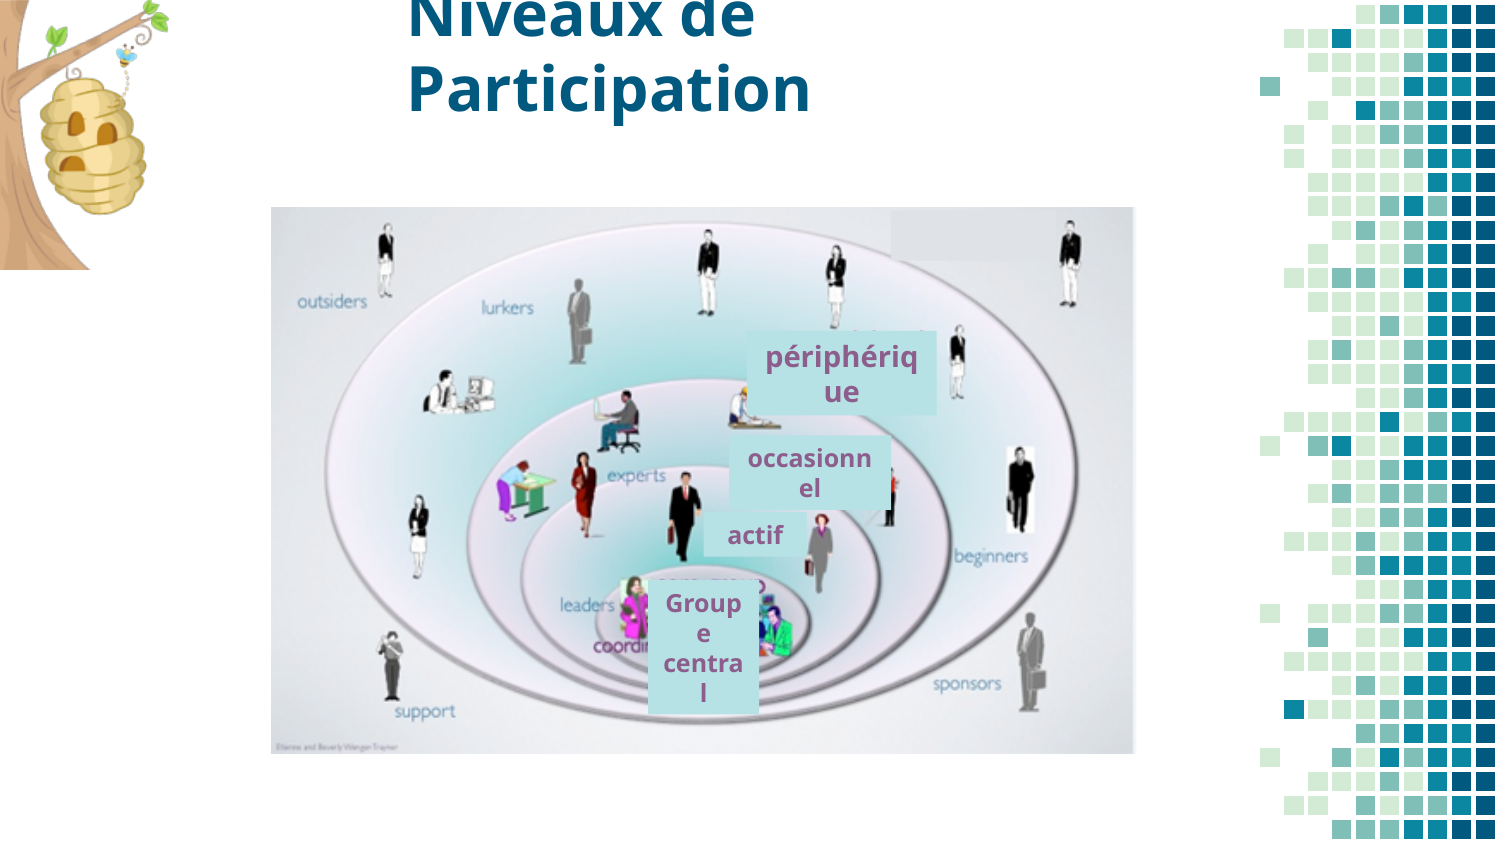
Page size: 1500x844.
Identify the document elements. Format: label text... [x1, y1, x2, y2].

picture [0, 0, 169, 270]
title Niveaux de Participation [391, 33, 1067, 140]
picture [270, 207, 1137, 755]
